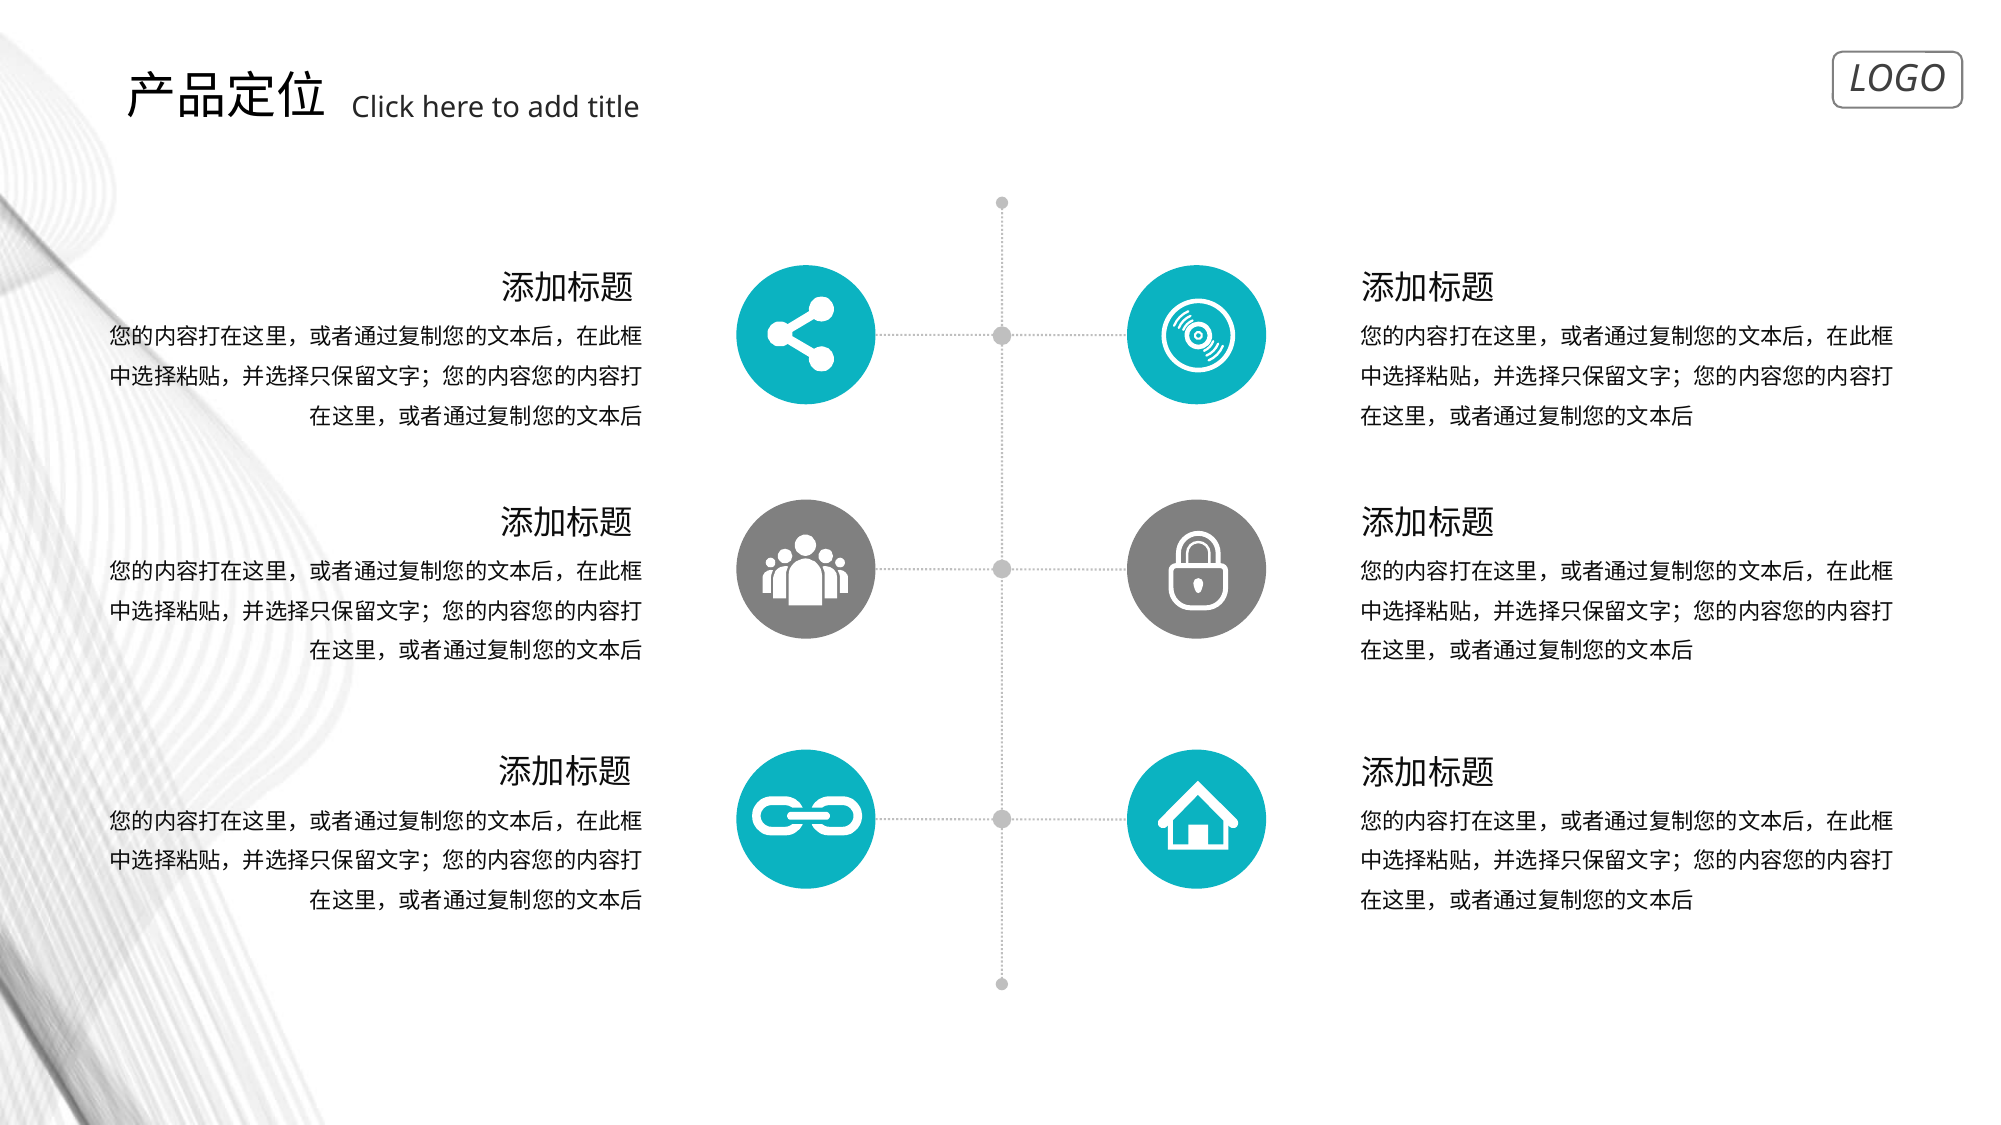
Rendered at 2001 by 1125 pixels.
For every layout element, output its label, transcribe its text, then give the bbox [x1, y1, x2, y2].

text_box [736, 499, 876, 639]
picture [0, 0, 2000, 1125]
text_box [1126, 749, 1267, 889]
text_box 产品定位 [31, 55, 342, 131]
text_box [736, 749, 876, 889]
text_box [80, 239, 659, 439]
text_box Click here to add title [336, 73, 709, 131]
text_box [80, 722, 659, 923]
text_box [1345, 239, 1924, 439]
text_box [736, 265, 876, 405]
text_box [1345, 473, 1924, 673]
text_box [80, 473, 659, 673]
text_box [992, 202, 1012, 985]
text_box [1345, 723, 1924, 923]
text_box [1126, 499, 1267, 639]
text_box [1126, 265, 1267, 405]
